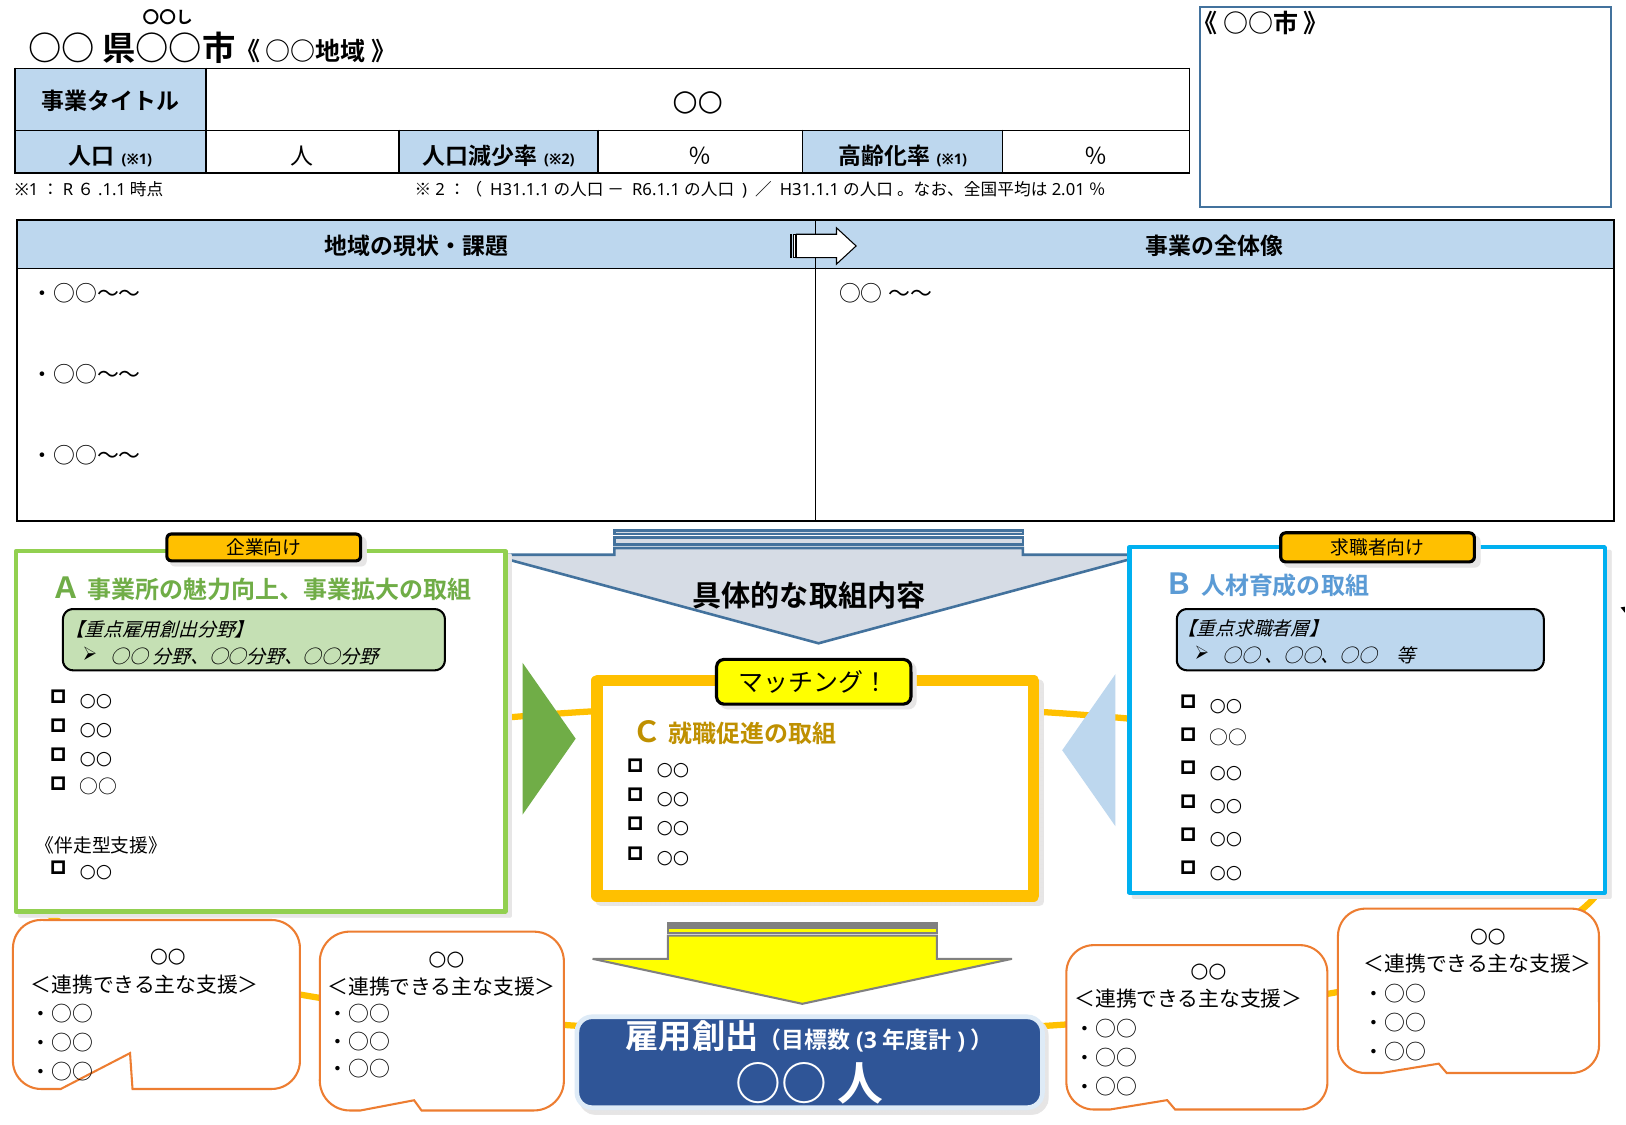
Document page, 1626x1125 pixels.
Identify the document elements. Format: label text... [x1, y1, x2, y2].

table_cell ○○～～ [816, 269, 1613, 520]
text_box [613, 529, 1024, 535]
table_cell ％ [1003, 131, 1189, 171]
text_box ○○ ○○ ○○ ○○ ○○ ○○ [1150, 682, 1610, 890]
text_box 《 ○○市 》 [1177, 0, 1439, 45]
text_box [772, 632, 865, 645]
table_cell 高齢化率(※1) [803, 131, 1002, 171]
text_box マッチング！ [716, 659, 911, 705]
text_box Ａ 事業所の魅力向上、事業拡大の取組 [15, 551, 506, 908]
table_cell 人 [207, 131, 398, 171]
text_box [510, 710, 1597, 908]
table_header 事業タイトル [16, 69, 205, 130]
table_cell 人口減少率(※2) [400, 131, 597, 171]
table_header 地域の現状・課題 [18, 221, 815, 268]
text_box Ｃ 就職促進の取組 [597, 680, 1034, 896]
text_box 具体的な取組内容 [677, 558, 964, 632]
text_box 【重点求職者層】 ○○、○○、○○ 等 [1162, 590, 1560, 694]
table_cell ・○○～～ ・○○～～ ・○○～～ [18, 269, 815, 520]
text_box [790, 225, 858, 267]
text_box ※1：R６.1.1時点 ※2：（ H31.1.1の人口 － R6.1.1の人口 ) ／ H31.1.1の人口 。なお、全国平均は2.01％ [0, 171, 1396, 206]
text_box [1060, 670, 1117, 830]
table_cell ％ [599, 131, 802, 171]
text_box Ｂ 人材育成の取組 [1129, 547, 1605, 893]
text_box ○○ ○○ ○○ ○○ [598, 751, 1009, 875]
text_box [12, 908, 1625, 1117]
table_header 事業の全体像 [816, 221, 1613, 268]
table_cell 人口(※1) [16, 131, 205, 171]
text_box [1199, 6, 1612, 208]
text_box [521, 659, 577, 818]
text_box 〇〇し [127, 0, 247, 35]
text_box 【重点雇用創出分野】 ○○分野、○○分野、○○分野 [50, 603, 472, 681]
text_box 求職者向け [1280, 532, 1475, 562]
text_box 企業向け [166, 533, 361, 561]
text_box ○○県○○市《 ○○地域 》 [13, 19, 1199, 75]
text_box [506, 536, 1129, 607]
table_header ○○ [207, 69, 1189, 130]
text_box ○○ ○○ ○○ ○○ 《伴走型支援》 ○○ [21, 681, 508, 889]
